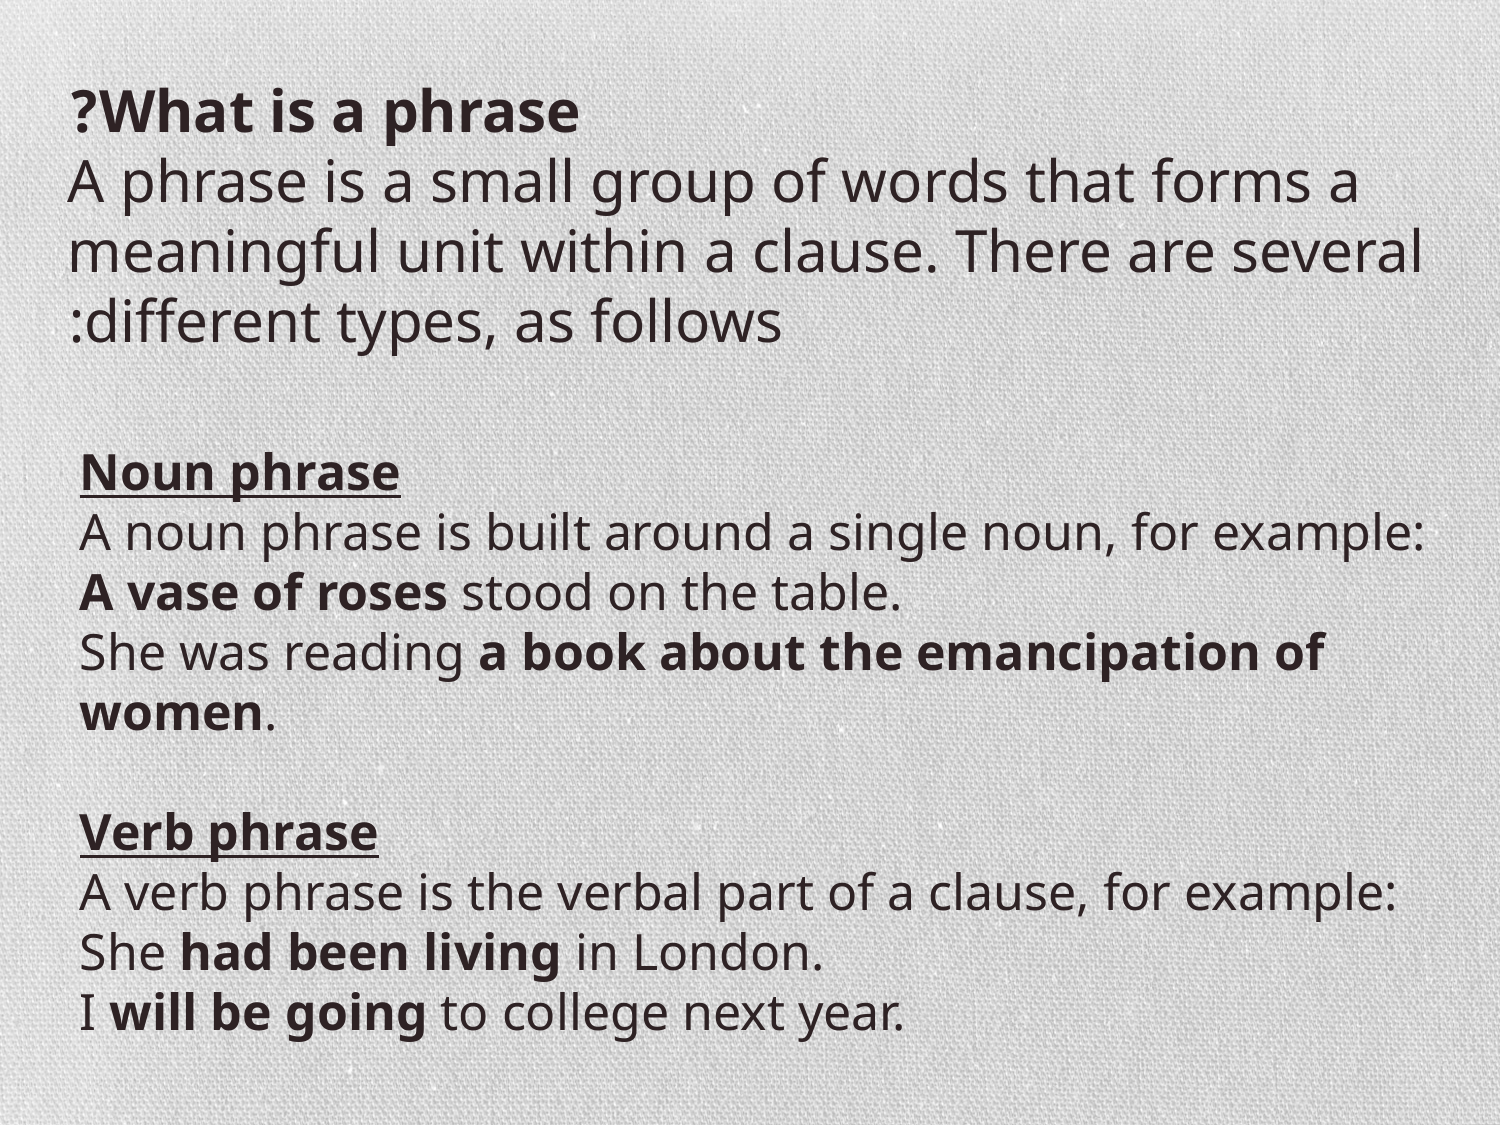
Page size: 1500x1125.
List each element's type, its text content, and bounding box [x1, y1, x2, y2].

text_box Noun phrase A noun phrase is built around a single noun, for example: A vase of roses stood on the table. She was reading a book about the emancipation of women. Verb phrase A verb phrase is the verbal part of a clause, for example: She had been living in London. I will be going to college next year. [64, 373, 1459, 1049]
text_box What is a phrase? A phrase is a small group of words that forms a meaningful unit within a clause. There are several different types, as follows: [53, 66, 1447, 361]
